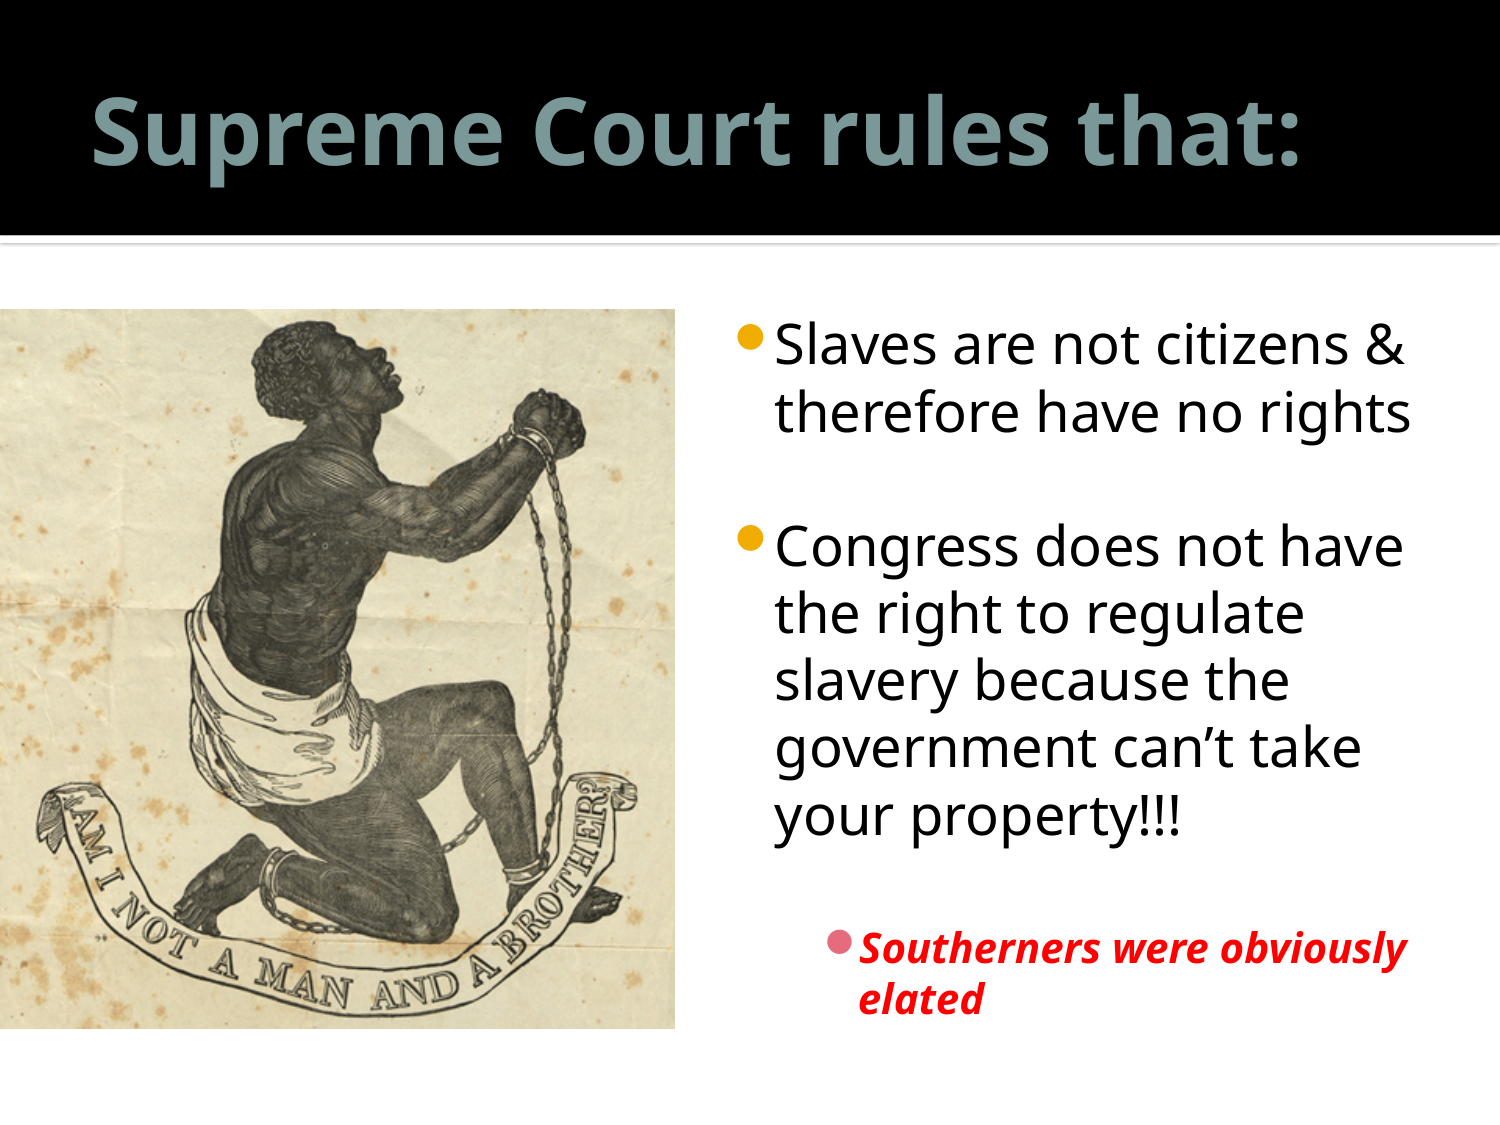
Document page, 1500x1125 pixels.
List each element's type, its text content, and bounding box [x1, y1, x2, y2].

list Slaves are not citizens & therefore have no rights Congress does not have the right to regulate slavery because the government can’t take your property!!! Southerners were obviously elated [725, 293, 1488, 1044]
title Supreme Court rules that: [75, 25, 1425, 231]
picture [0, 309, 675, 1029]
